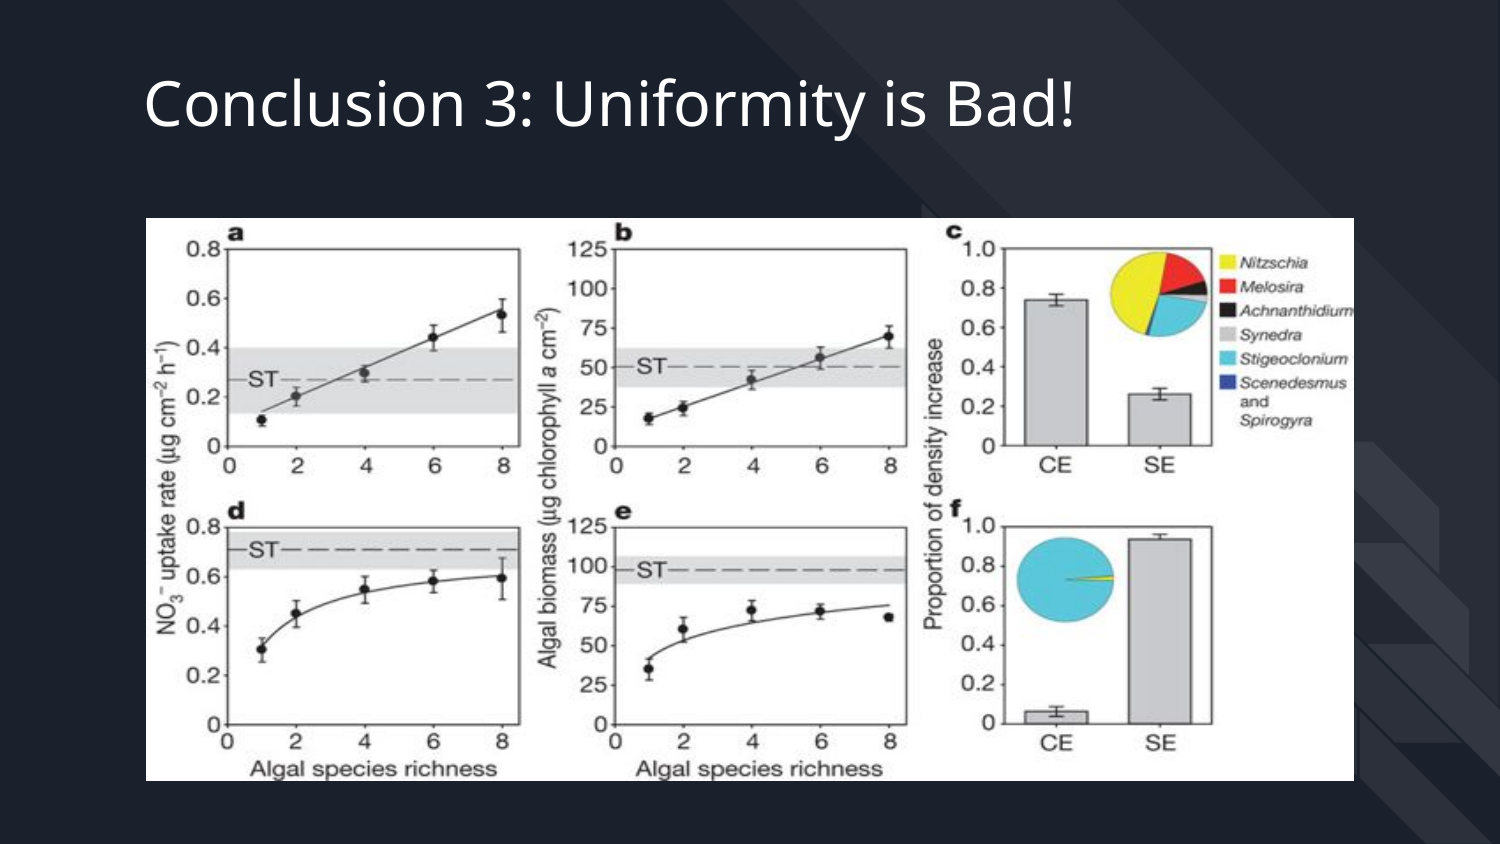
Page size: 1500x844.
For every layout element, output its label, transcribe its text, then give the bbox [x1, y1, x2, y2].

list Conclusion 3: Uniformity is Bad! Another case against monoculture Additives may increase this problem1 [128, 37, 1466, 516]
picture [146, 218, 1354, 782]
